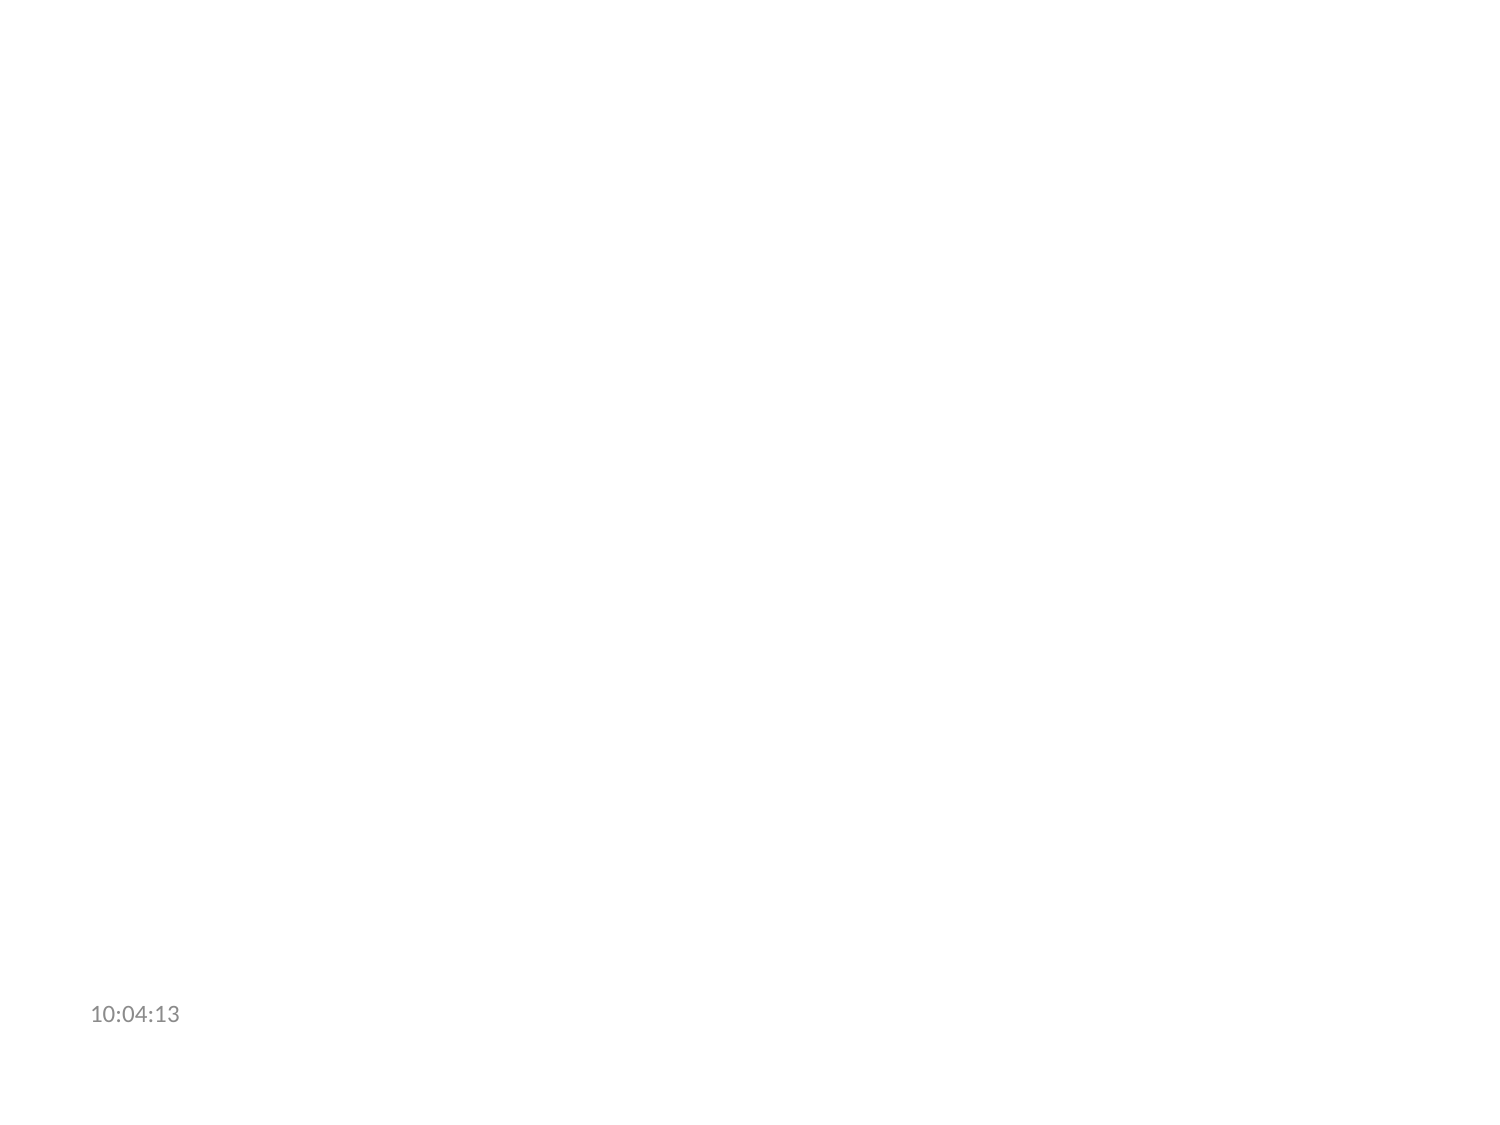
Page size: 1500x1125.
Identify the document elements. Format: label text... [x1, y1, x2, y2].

text_box 15:35:09 [75, 982, 425, 1043]
